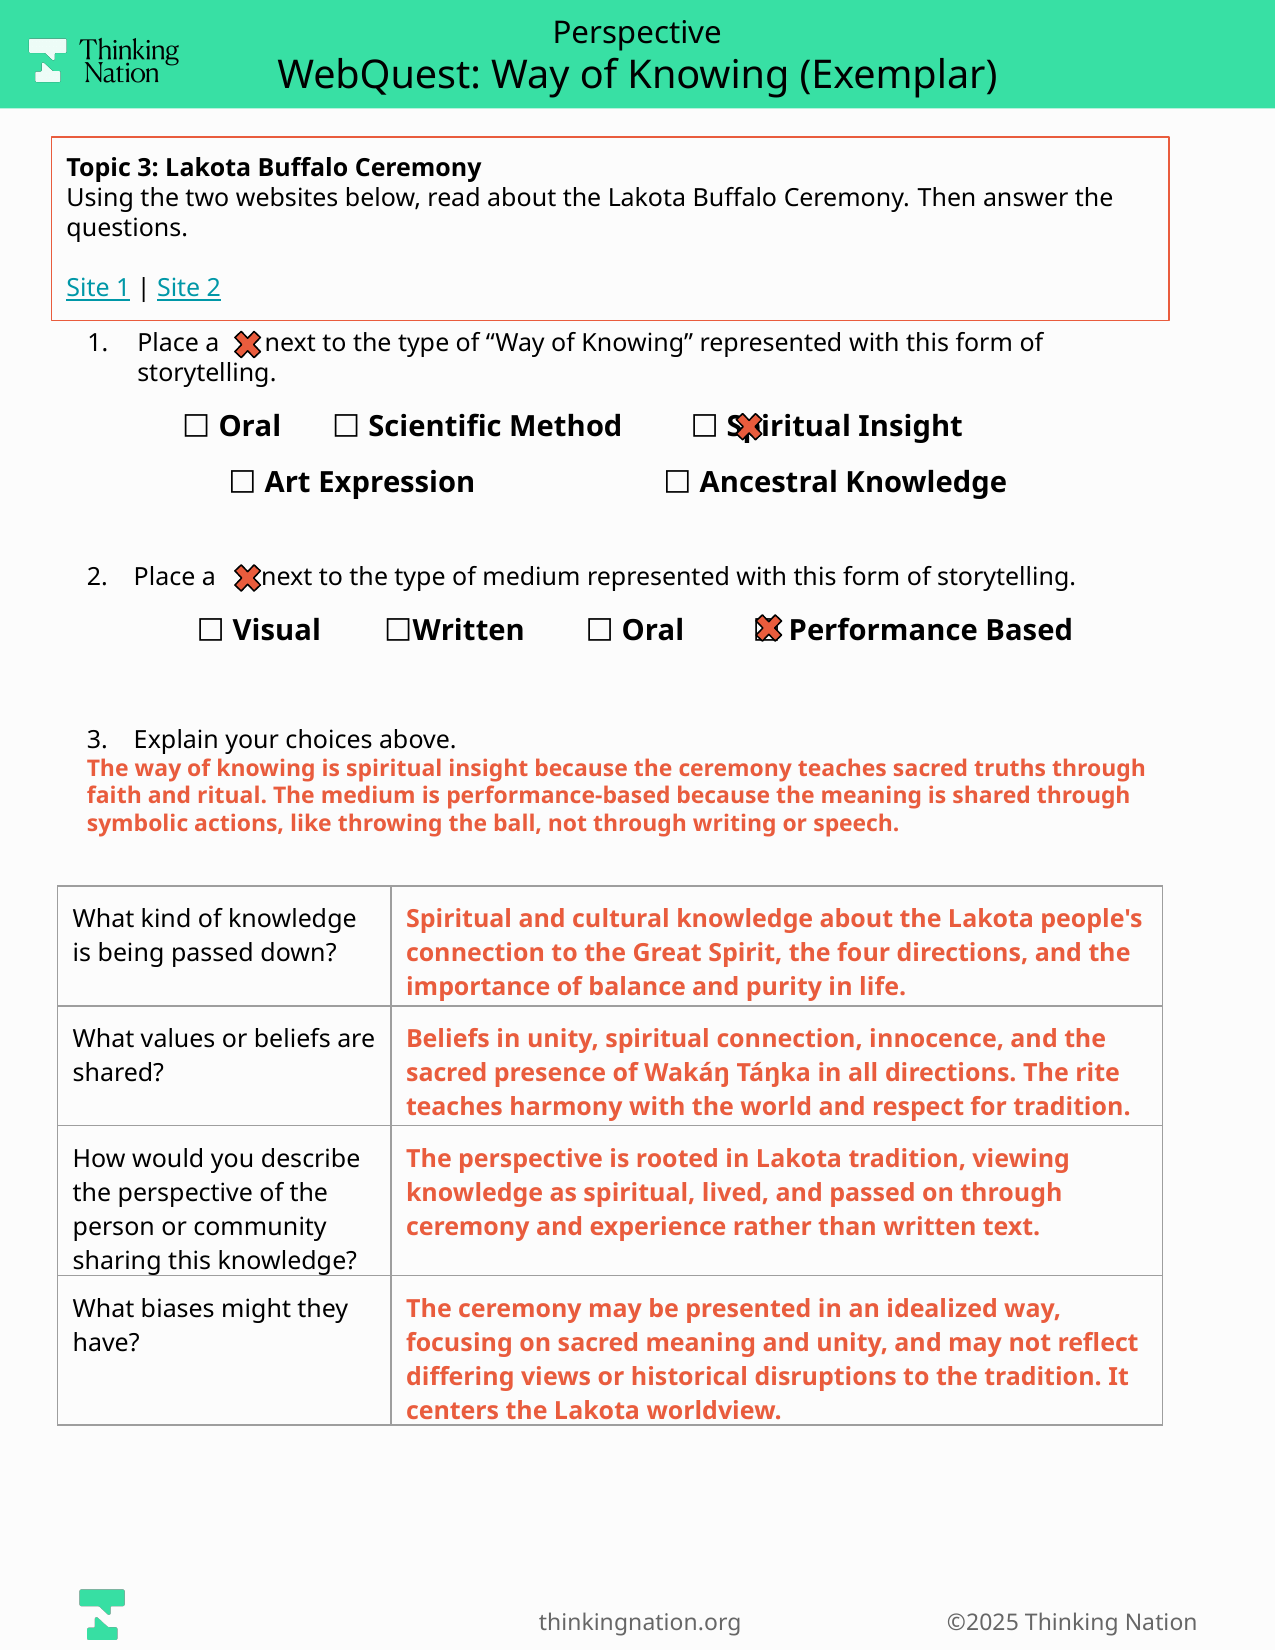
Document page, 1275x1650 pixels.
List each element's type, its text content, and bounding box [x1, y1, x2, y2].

text_box Perspective WebQuest: Way of Knowing (Exemplar) [0, 0, 1275, 109]
table_cell How would you describe the perspective of the person or community sharing this knowledge? [58, 1126, 390, 1275]
table_cell The perspective is rooted in Lakota tradition, viewing knowledge as spiritual, lived, and passed on through ceremony and experience rather than written text. [392, 1126, 1162, 1275]
table_header Spiritual and cultural knowledge about the Lakota people's connection to the Great Spirit, the four directions, and the importance of balance and purity in life. [392, 887, 1162, 1005]
text_box Topic 3: Lakota Buffalo Ceremony Using the two websites below, read about the Lakota Buffalo Ceremony. Then answer the questions. Site 1 | Site 2 [51, 136, 1170, 311]
text_box [756, 614, 782, 642]
table_cell What values or beliefs are shared? [58, 1007, 390, 1125]
text_box ©2025 Thinking Nation [912, 1592, 1214, 1643]
text_box Place a next to the type of “Way of Knowing” represented with this form of storytelling. ⬜ Oral ⬜ Scientific Method ⬜ Spiritual Insight ⬜ Art Expression ⬜ Ancestral Knowledge [47, 311, 1173, 543]
text_box [736, 413, 762, 440]
table_cell What biases might they have? [58, 1276, 390, 1424]
picture [12, 24, 184, 96]
text_box thinkingnation.org [489, 1592, 792, 1643]
table_cell The ceremony may be presented in an idealized way, focusing on sacred meaning and unity, and may not reflect differing views or historical disruptions to the tradition. It centers the Lakota worldview. [392, 1276, 1162, 1424]
table_header What kind of knowledge is being passed down? [58, 887, 390, 1005]
text_box [234, 564, 261, 592]
picture [66, 1578, 138, 1650]
text_box [234, 331, 261, 358]
table_cell Beliefs in unity, spiritual connection, innocence, and the sacred presence of Wakáŋ Táŋka in all directions. The rite teaches harmony with the world and respect for tradition. [392, 1007, 1162, 1125]
text_box 2. Place a next to the type of medium represented with this form of storytelling. ⬜ Visual ⬜Written ⬜ Oral ⬜ Performance Based 3. Explain your choices above. The way of knowing is spiritual insight because the ceremony teaches sacred truths through faith and ritual. The medium is performance-based because the meaning is shared through symbolic actions, like throwing the ball, not through writing or speech. [71, 545, 1198, 882]
